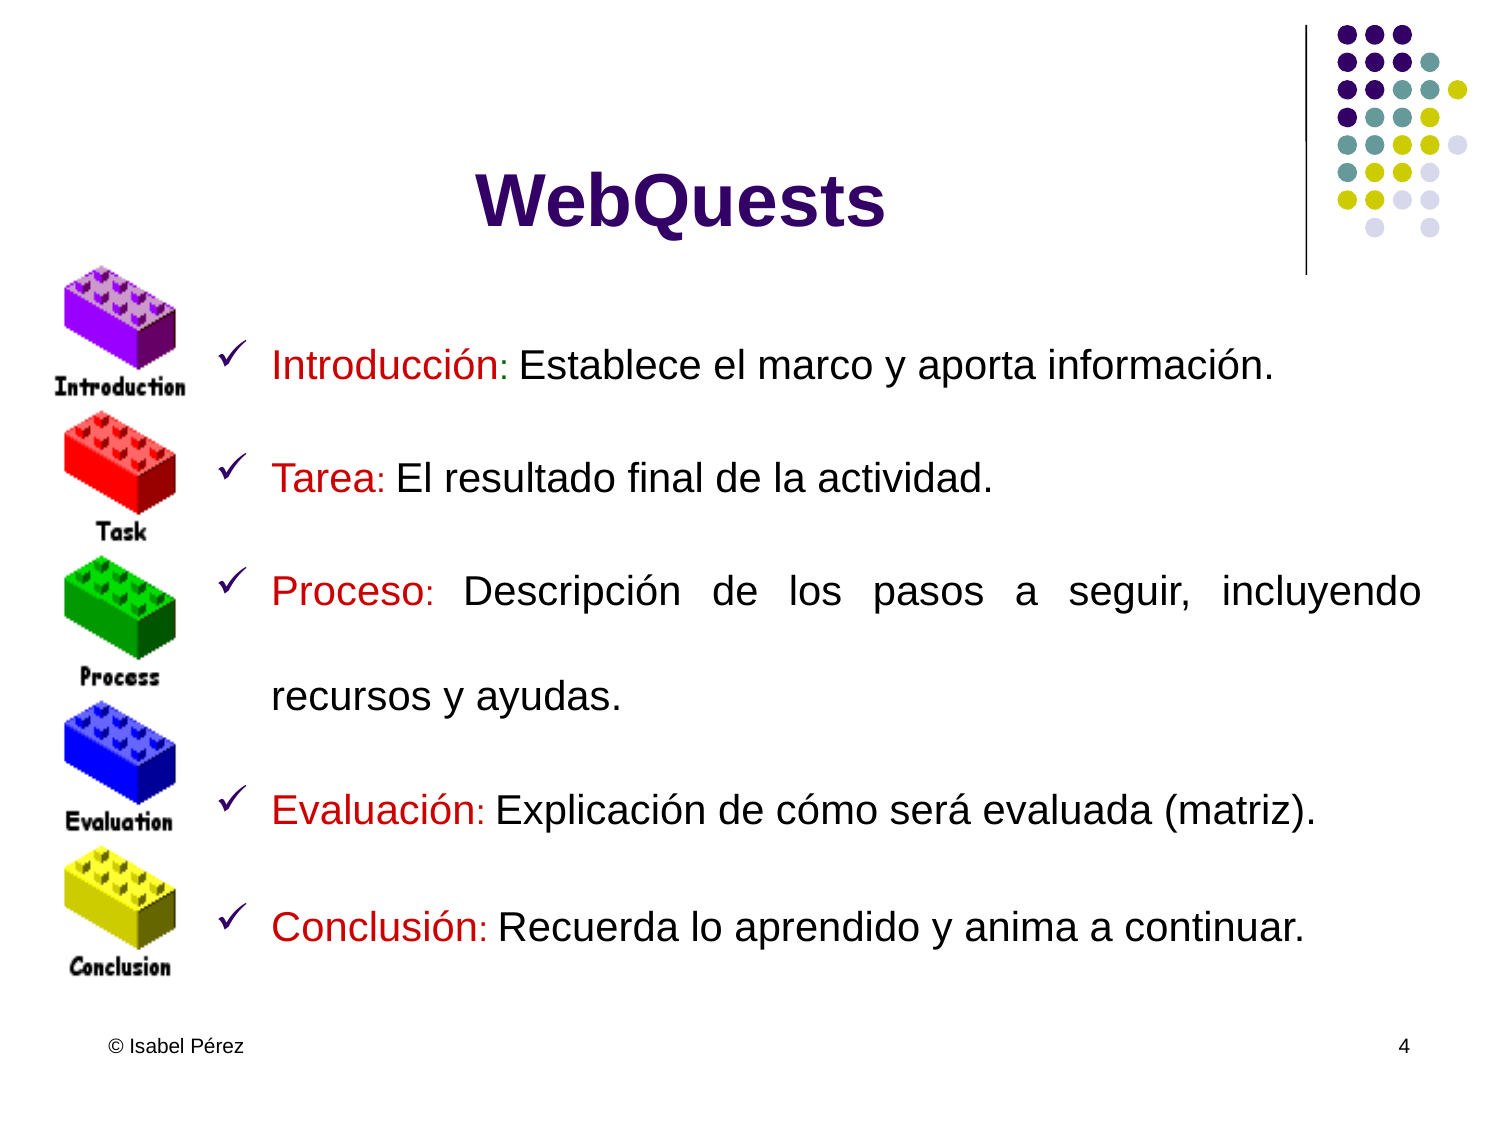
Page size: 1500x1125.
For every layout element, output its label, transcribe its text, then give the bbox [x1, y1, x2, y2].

title WebQuests [62, 37, 1301, 251]
footer © Isabel Pérez [87, 1024, 563, 1101]
slide_number 4 [1074, 1024, 1426, 1101]
list Introducción: Establece el marco y aporta información. Tarea: El resultado final de la actividad. Proceso: Descripción de los pasos a seguir, incluyendo recursos y ayudas. Evaluación: Explicación de cómo será evaluada (matriz). Conclusión: Recuerda lo aprendido y anima a continuar. [199, 274, 1438, 1013]
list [37, 249, 215, 1001]
